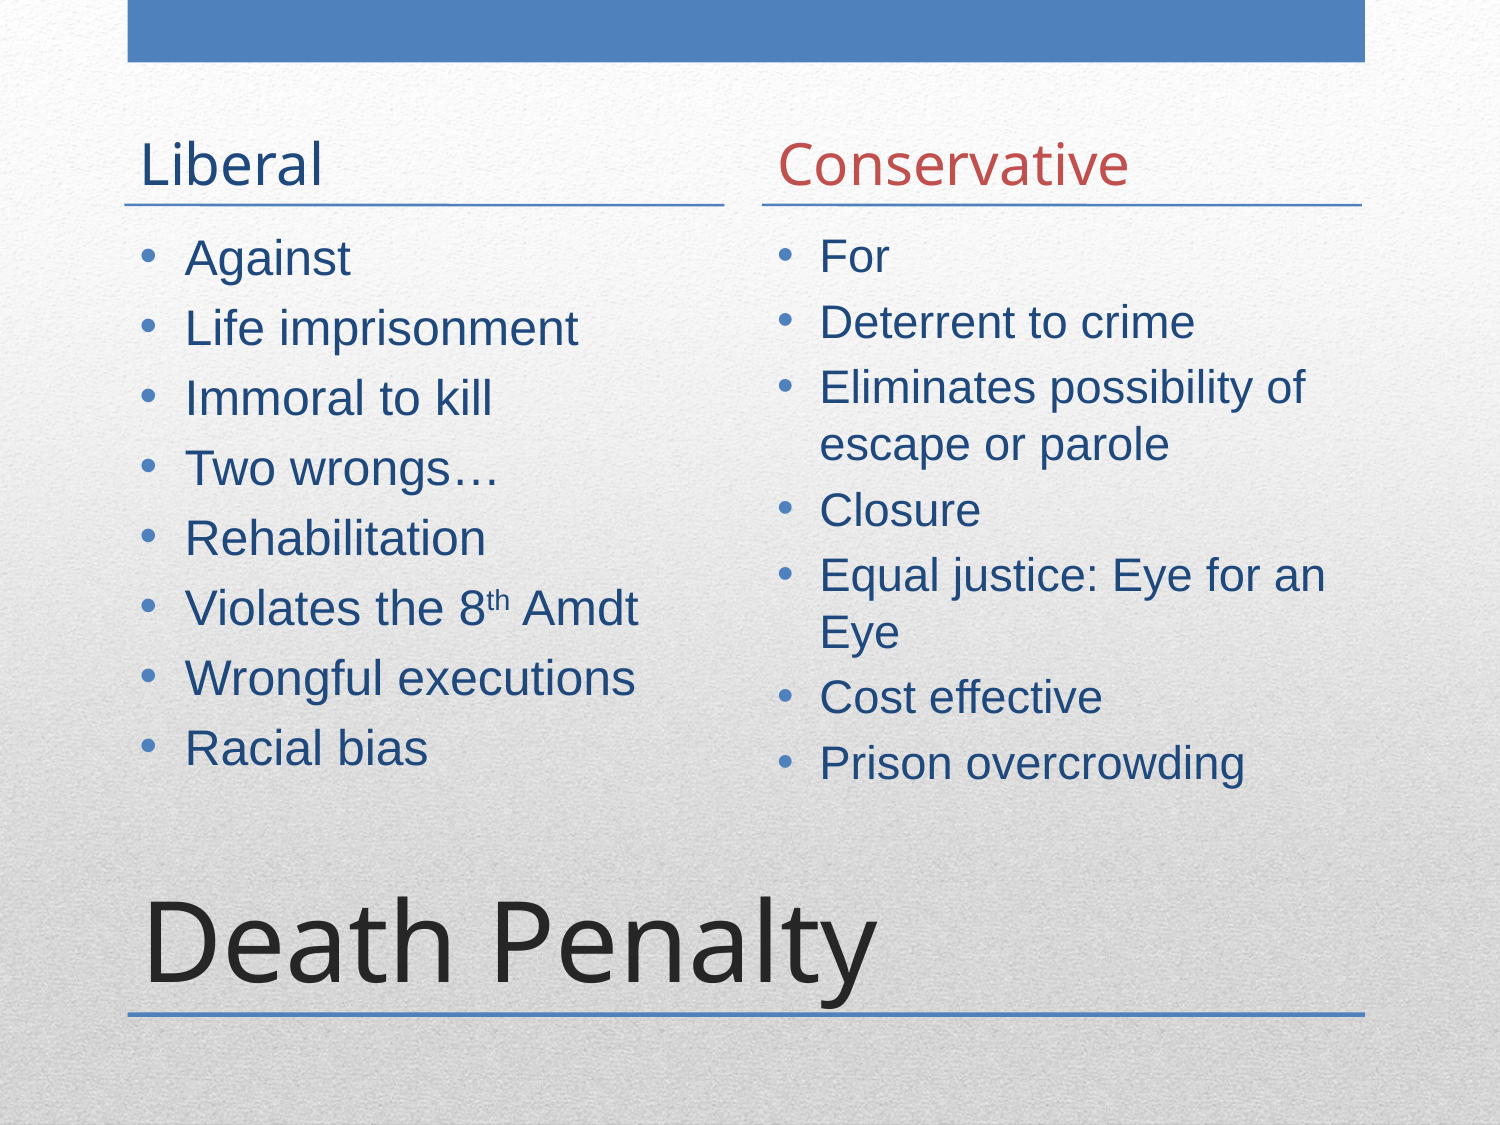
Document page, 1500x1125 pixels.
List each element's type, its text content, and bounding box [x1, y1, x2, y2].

title Death Penalty [125, 750, 1238, 1013]
list Liberal [124, 99, 725, 205]
list Against Life imprisonment Immoral to kill Two wrongs… Rehabilitation Violates the 8th Amdt Wrongful executions Racial bias [124, 218, 725, 913]
list For Deterrent to crime Eliminates possibility of escape or parole Closure Equal justice: Eye for an Eye Cost effective Prison overcrowding [761, 218, 1362, 800]
list Conservative [761, 99, 1362, 205]
